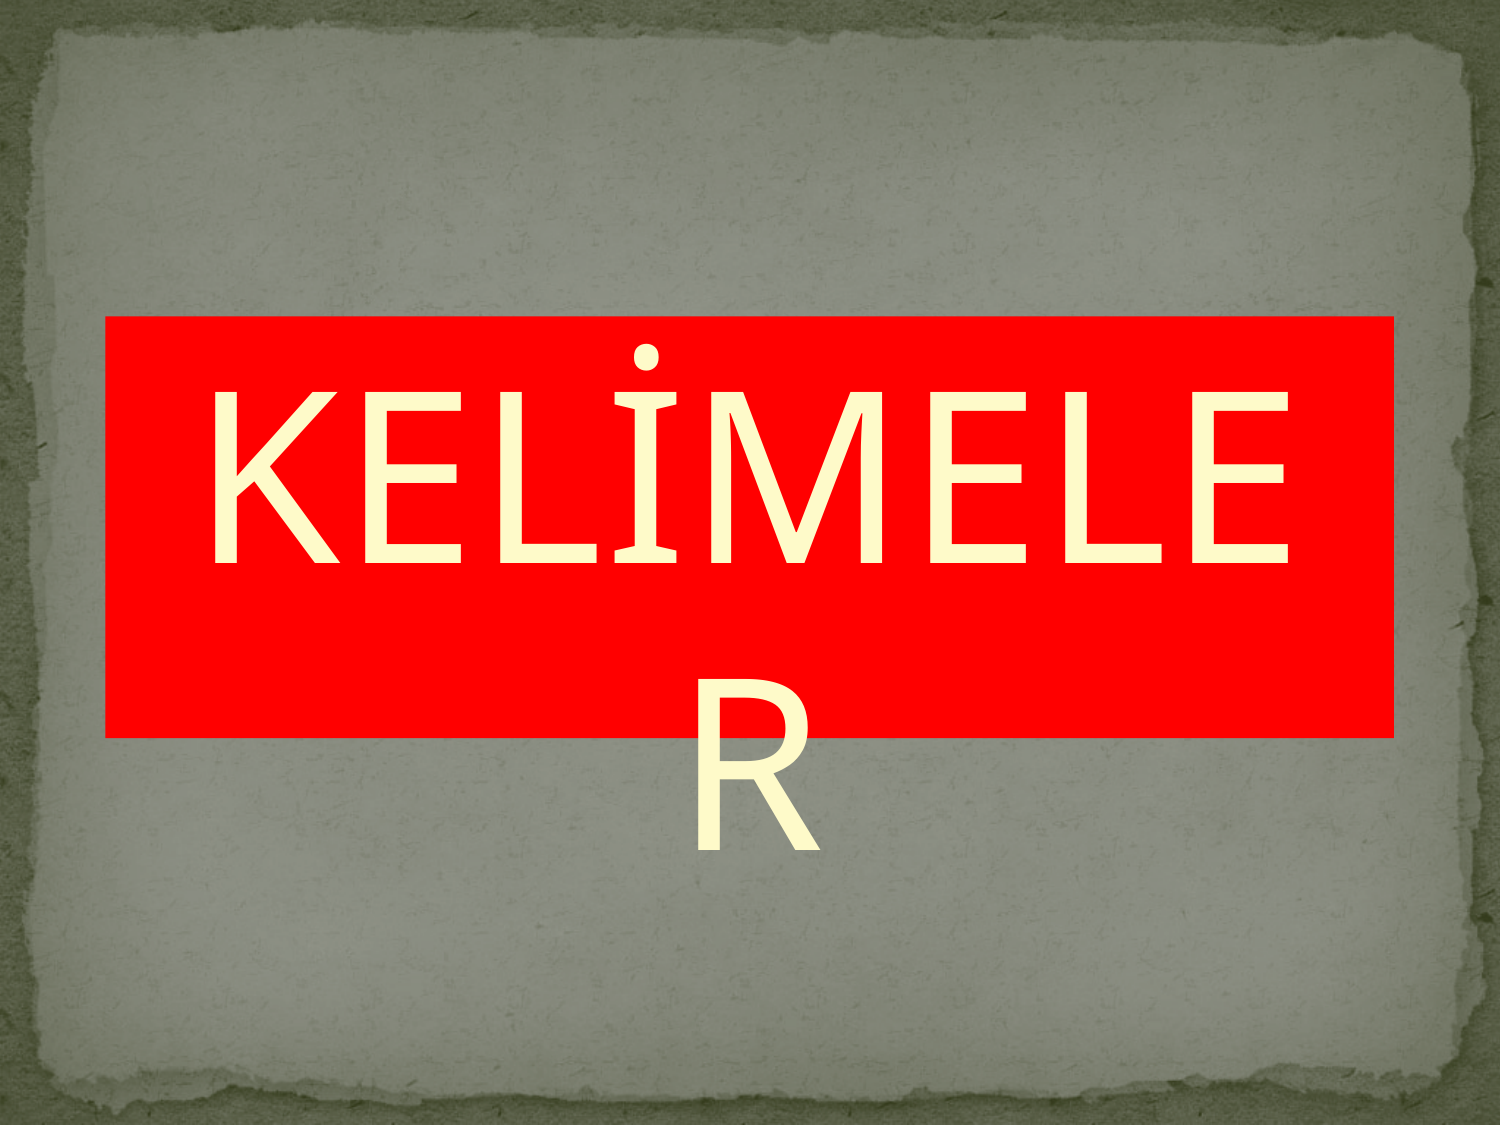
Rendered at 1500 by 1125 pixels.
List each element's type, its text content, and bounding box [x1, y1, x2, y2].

subtitle KELİMELER [105, 316, 1394, 739]
